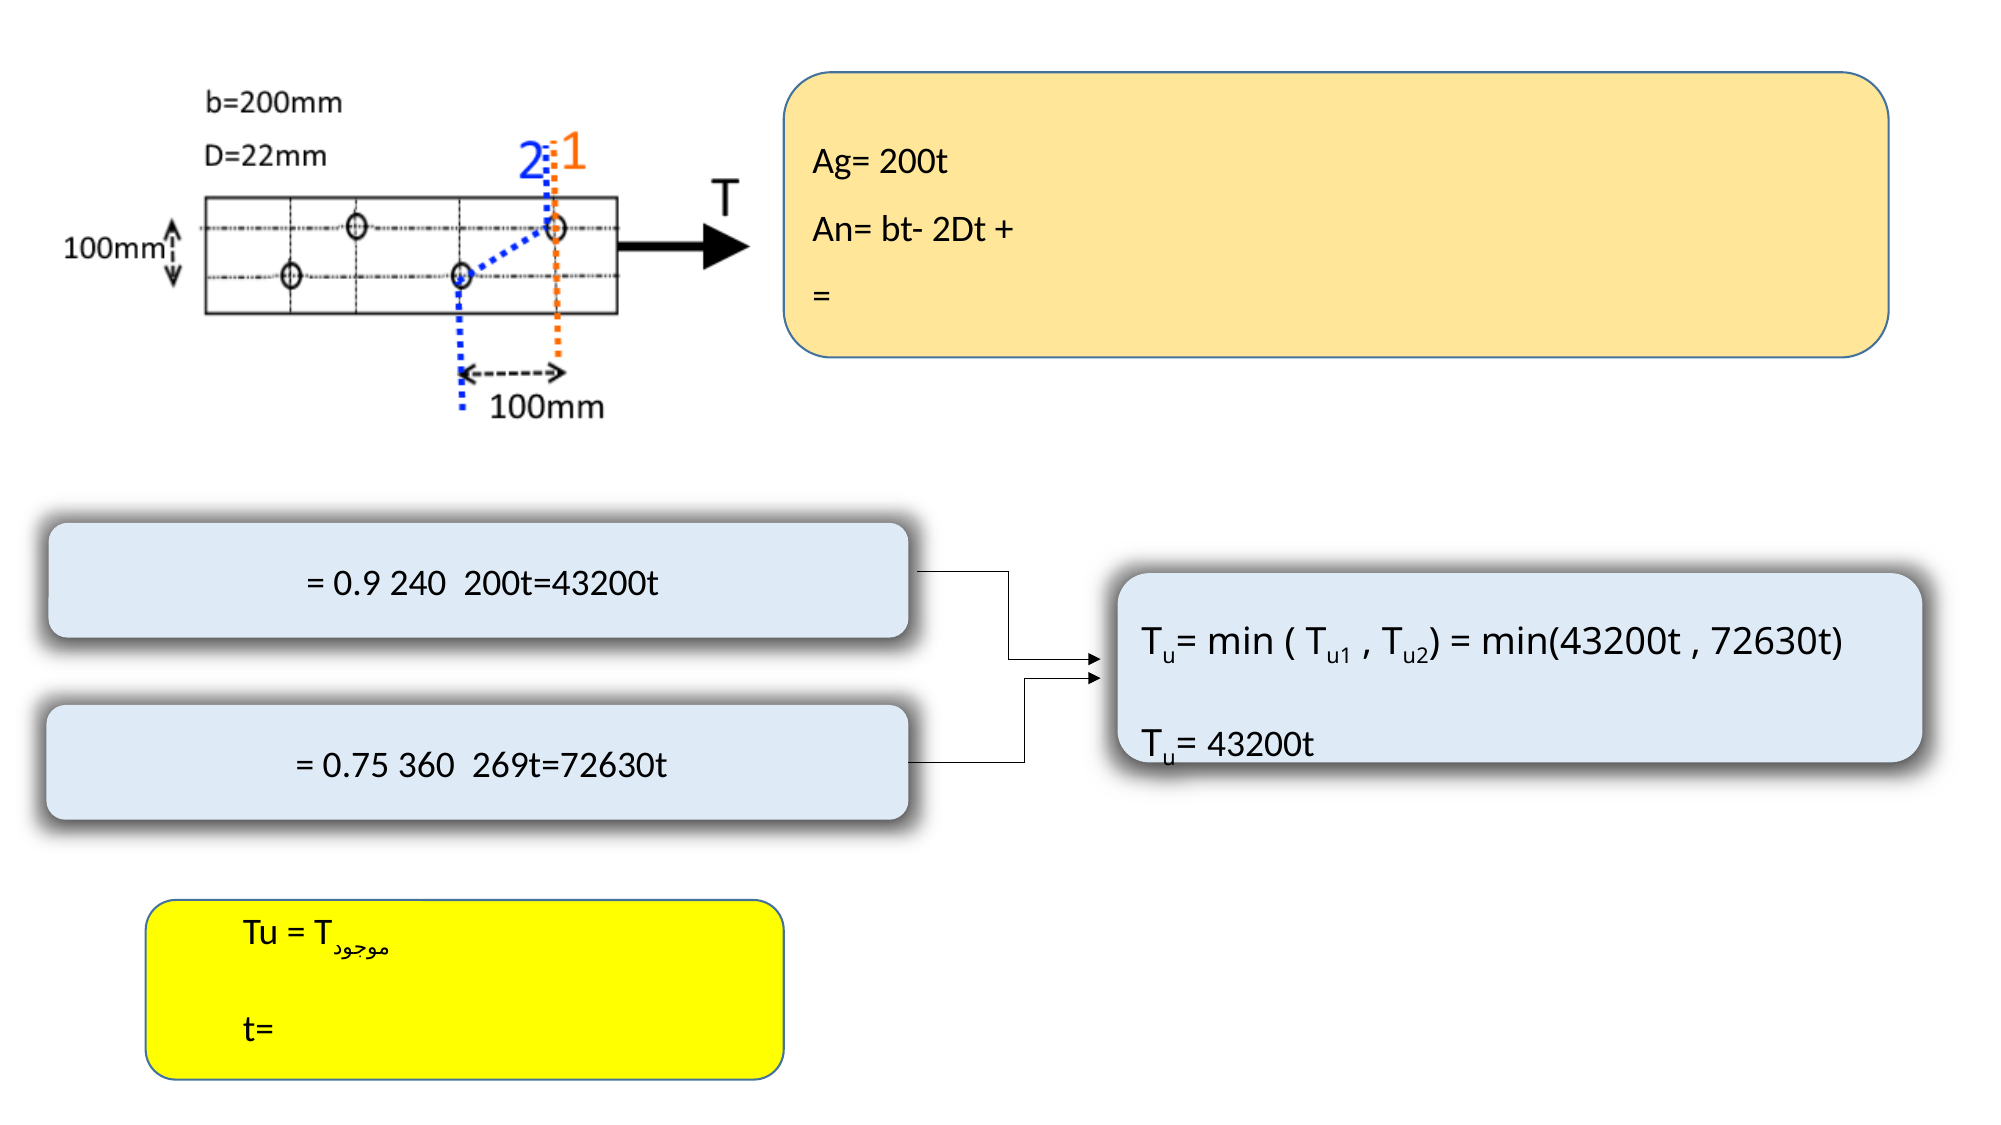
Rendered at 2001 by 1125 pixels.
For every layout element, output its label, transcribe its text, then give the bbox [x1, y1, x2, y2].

picture [58, 72, 763, 445]
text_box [916, 571, 1101, 660]
text_box Tu= min ( Tu1 , Tu2) = min(43200t , 72630t) Tu= 43200t [1116, 572, 1924, 764]
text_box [908, 678, 1101, 763]
text_box [144, 898, 785, 1081]
